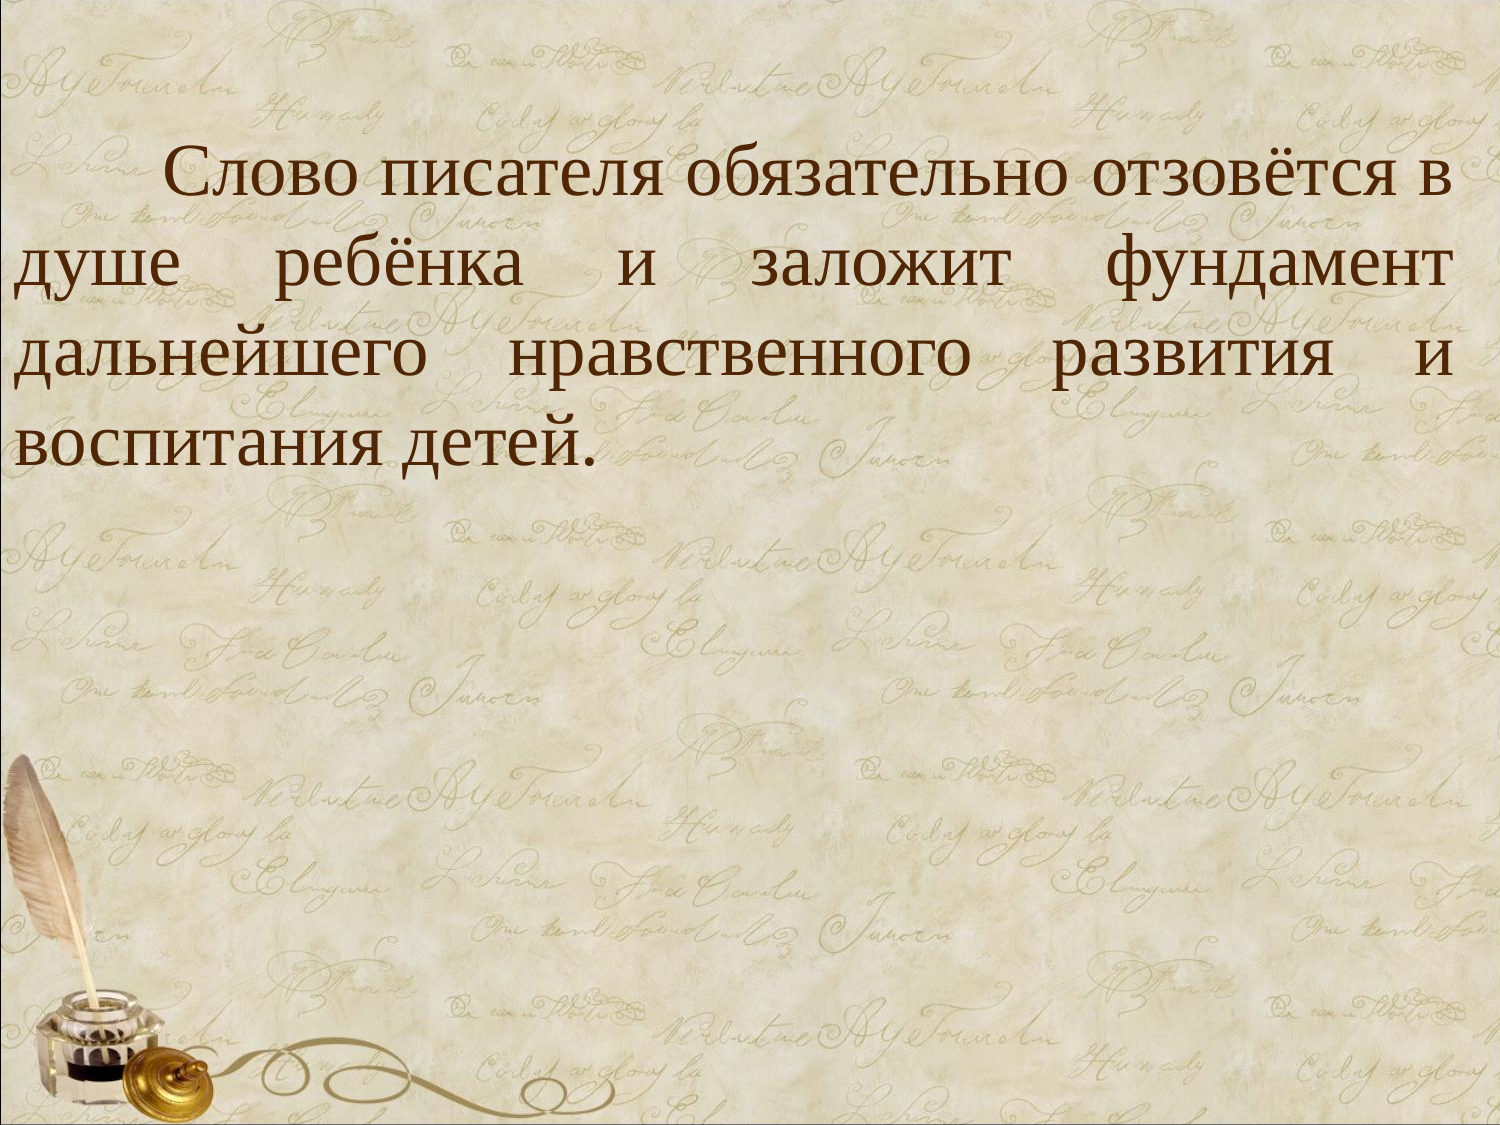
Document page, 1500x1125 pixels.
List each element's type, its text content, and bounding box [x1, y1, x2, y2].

text_box Слово писателя обязательно отзовётся в душе ребёнка и заложит фундамент дальнейшего нравственного развития и воспитания детей. [0, 113, 1471, 488]
picture [0, 0, 1500, 1125]
